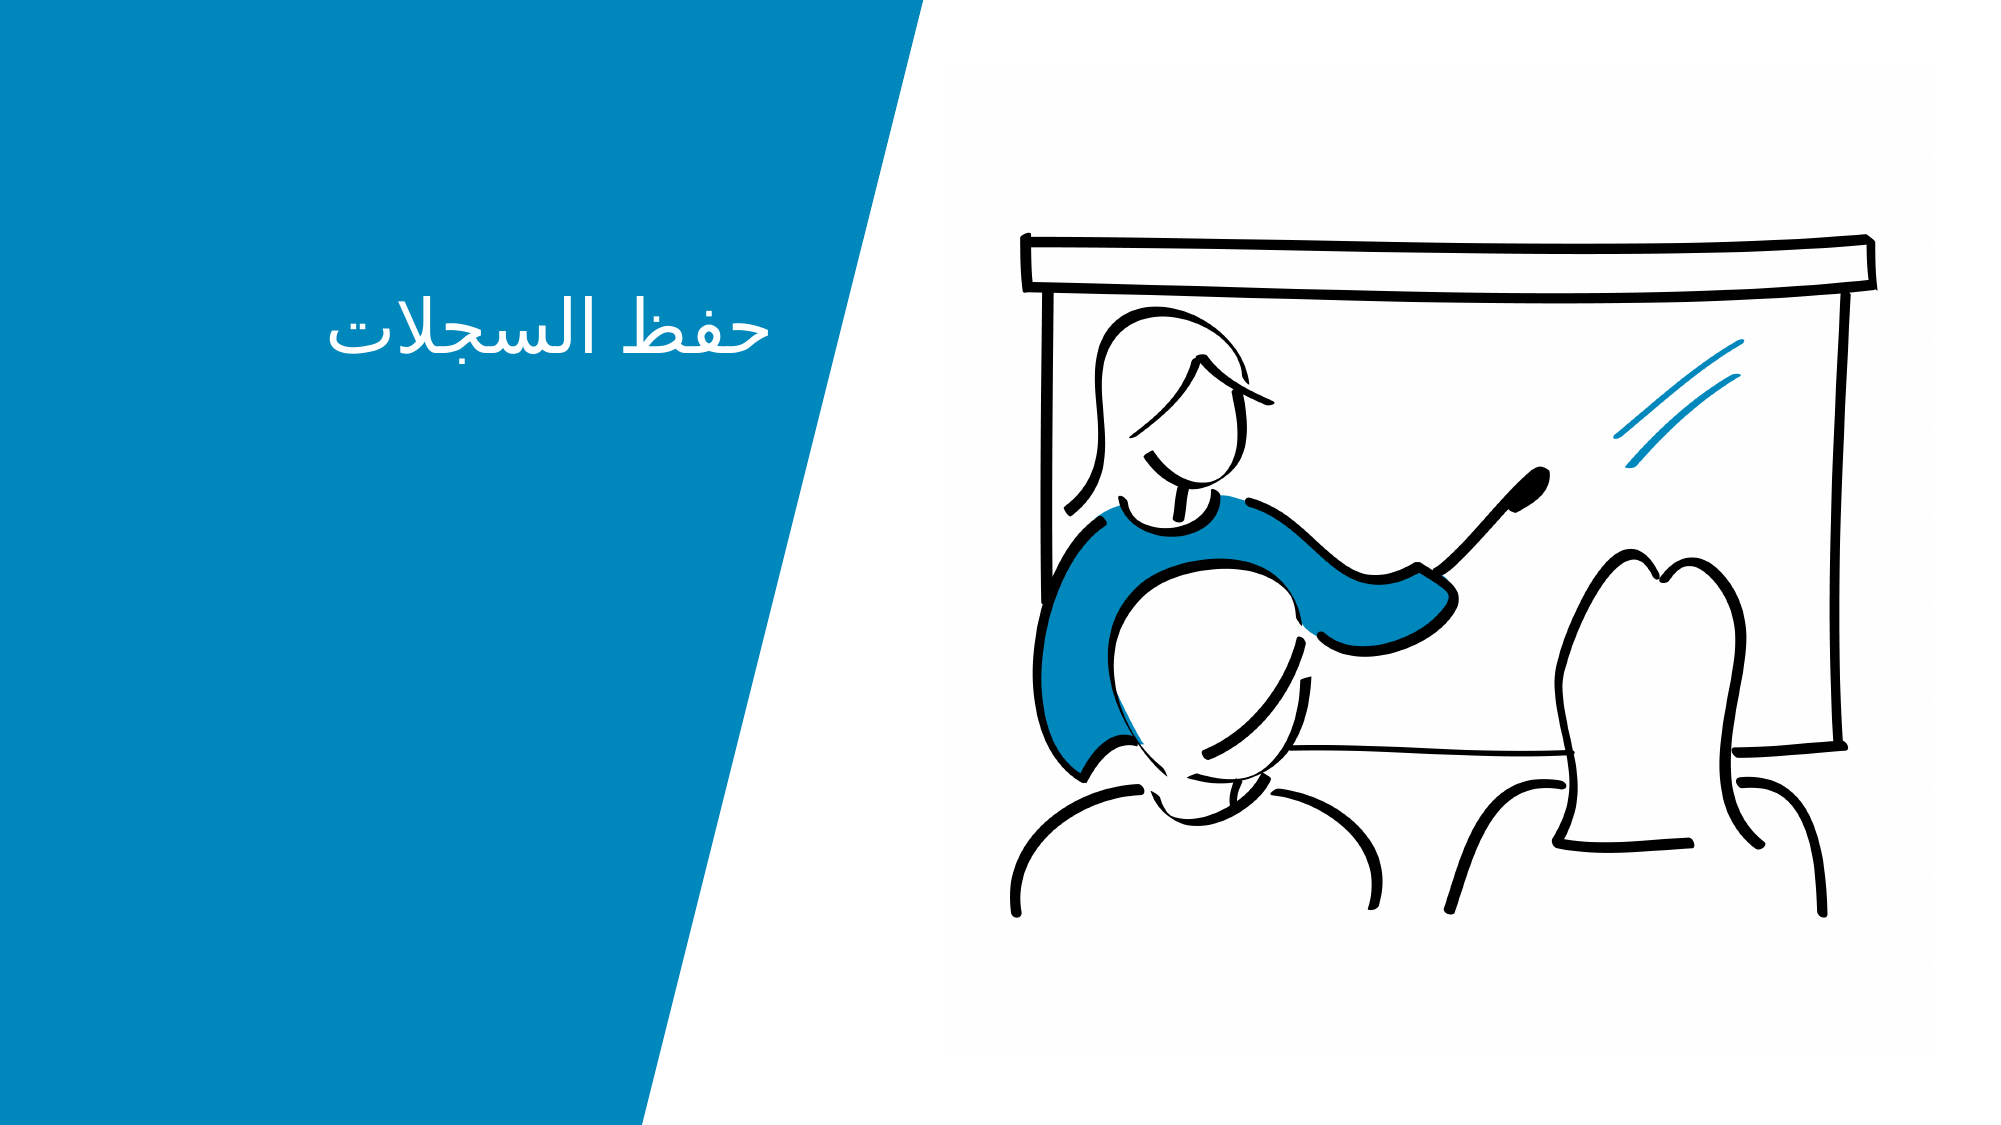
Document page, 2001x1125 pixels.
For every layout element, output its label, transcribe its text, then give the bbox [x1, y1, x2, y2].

title حفظ السجلات [136, 0, 775, 371]
picture [944, 68, 1932, 1056]
